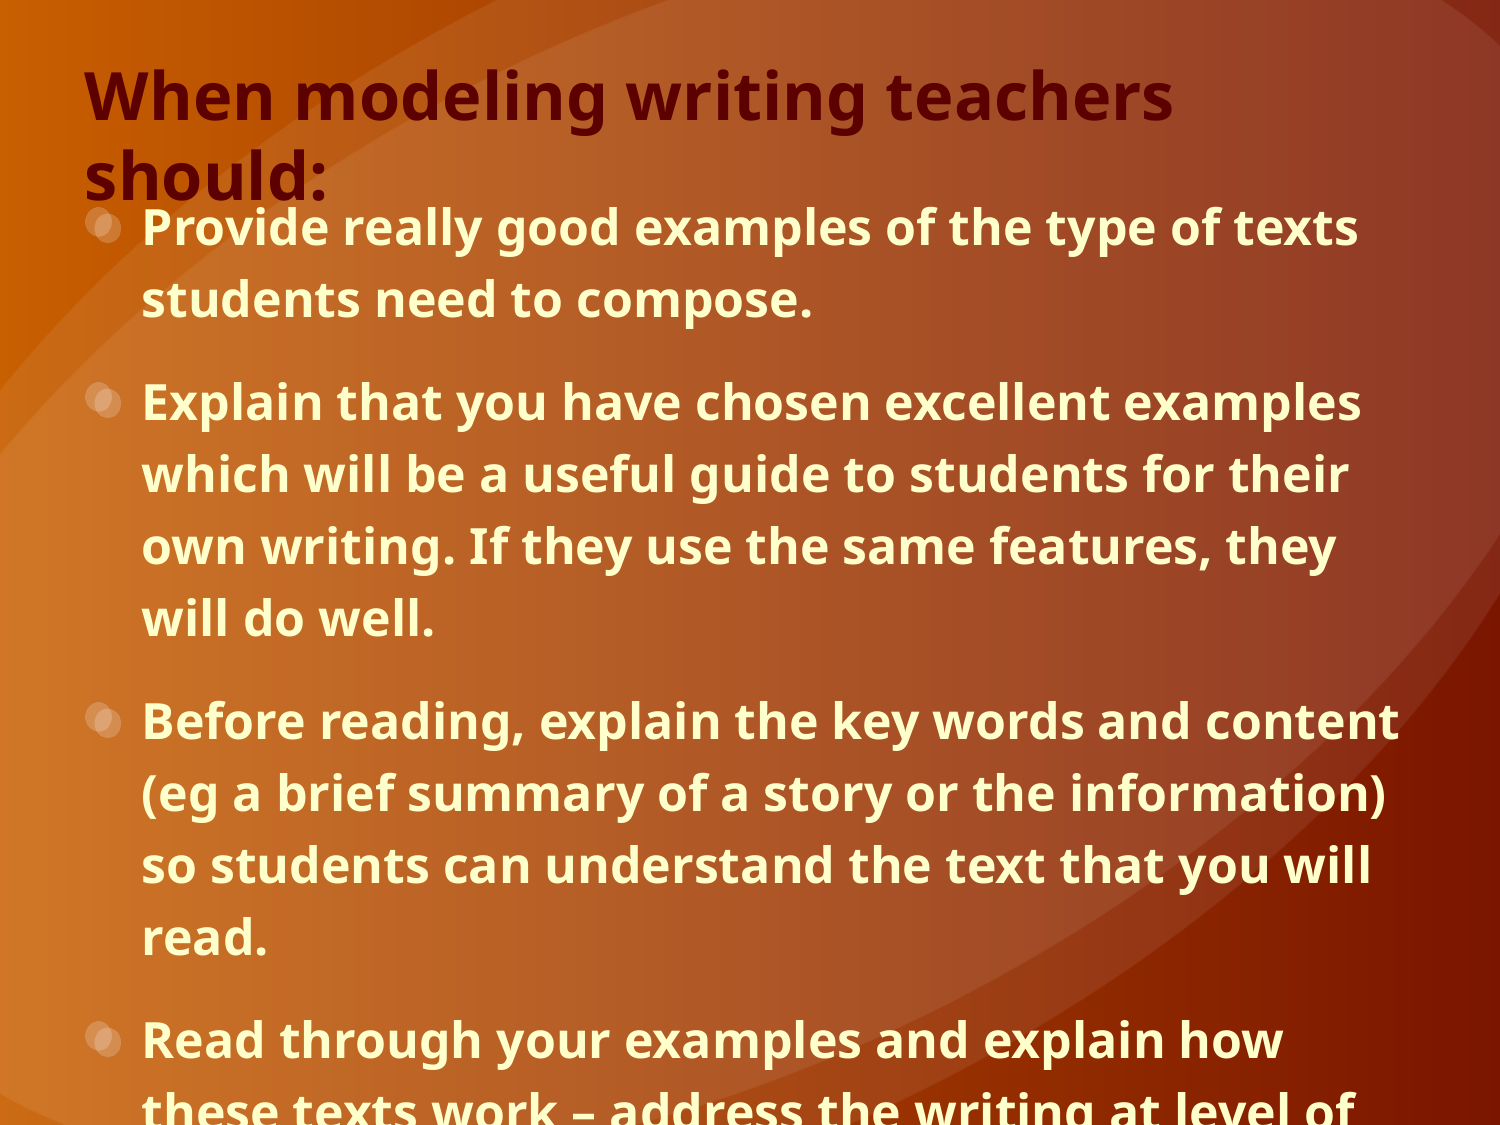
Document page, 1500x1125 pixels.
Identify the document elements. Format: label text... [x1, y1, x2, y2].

picture [0, 0, 1500, 1125]
text_box Provide really good examples of the type of texts students need to compose. Explain that you have chosen excellent examples which will be a useful guide to students for their own writing. If they use the same features, they will do well. Before reading, explain the key words and content (eg a brief summary of a story or the information) so students can understand the text that you will read. Read through your examples and explain how these texts work – address the writing at level of whole text (including paragraphs), sentence, word and surface features. [70, 175, 1429, 1020]
text_box When modeling writing teachers should: [70, 46, 1395, 222]
